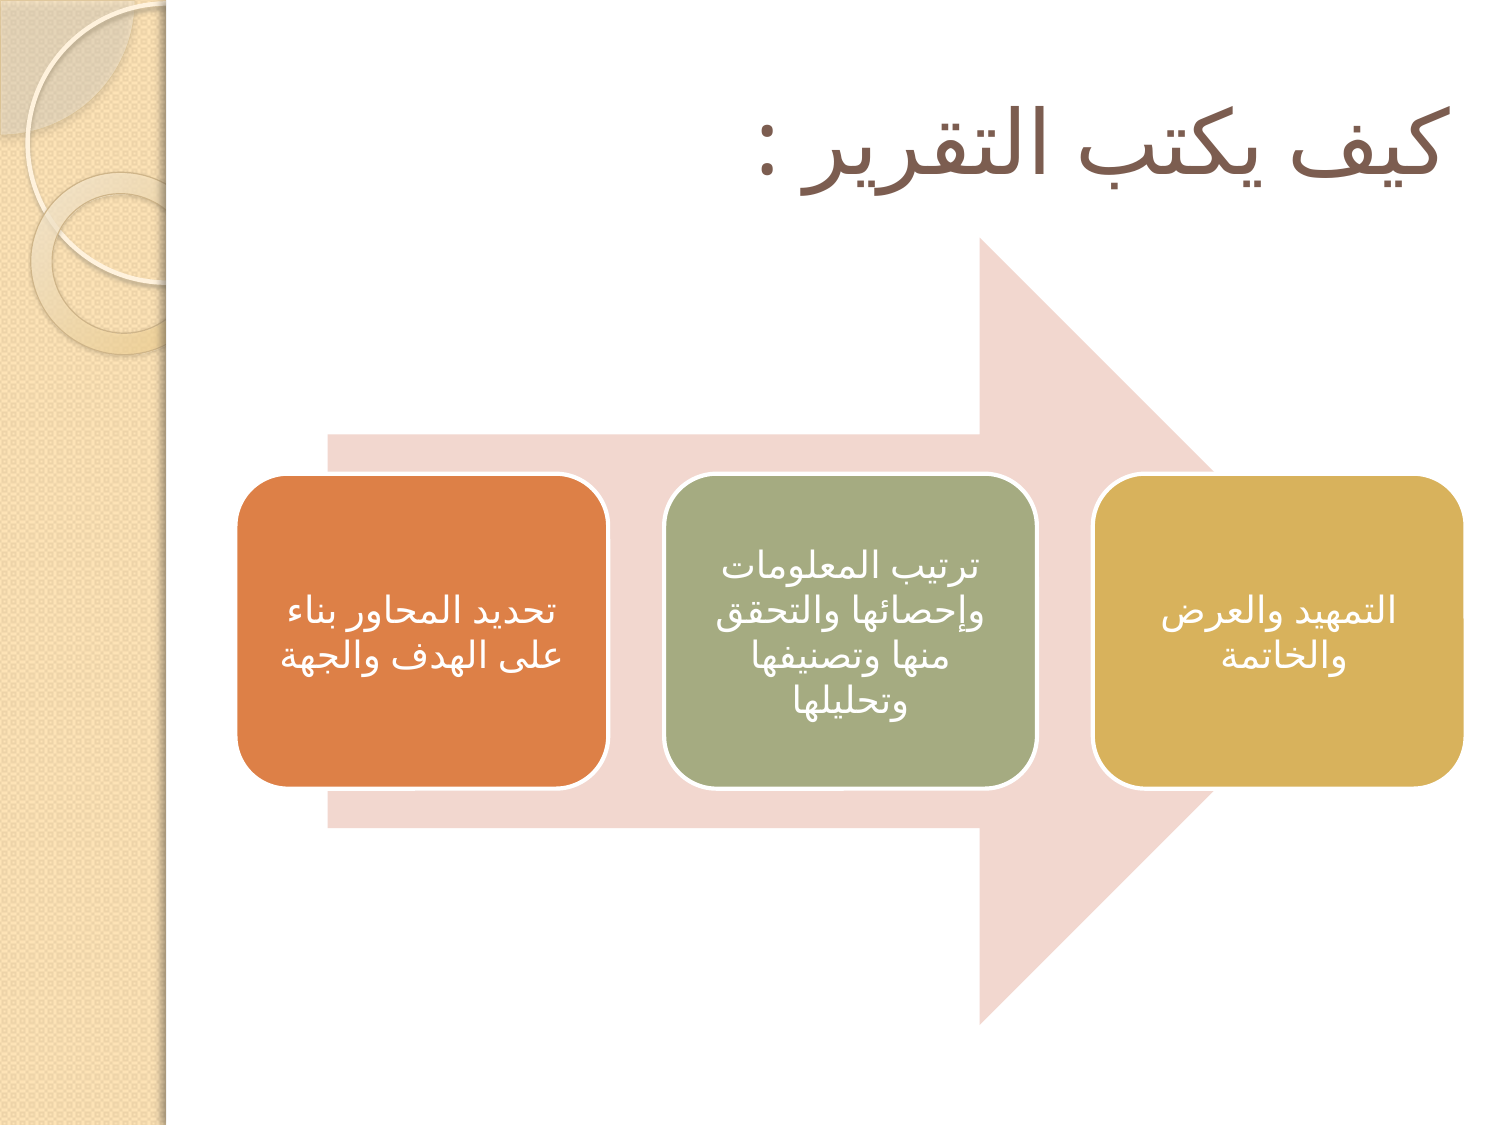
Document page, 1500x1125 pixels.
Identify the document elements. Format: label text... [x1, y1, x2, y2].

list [235, 237, 1466, 1026]
title كيف يكتب التقرير : [235, 45, 1466, 233]
